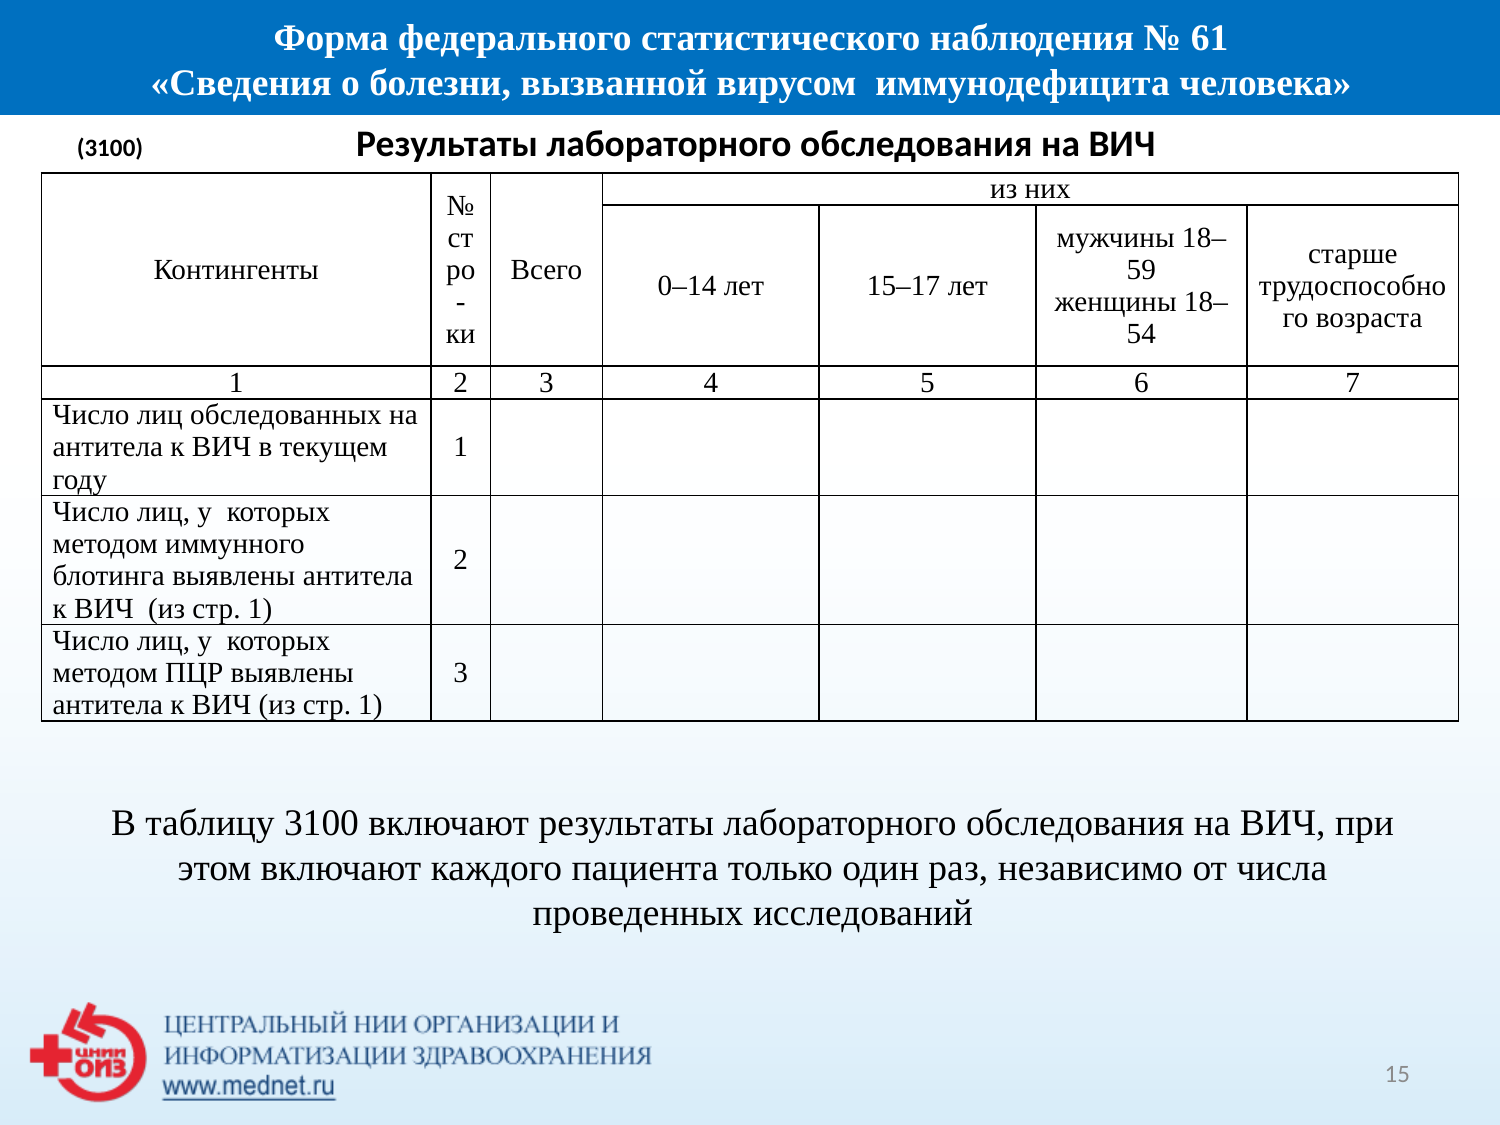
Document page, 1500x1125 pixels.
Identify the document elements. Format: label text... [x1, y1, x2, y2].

text_box В таблицу 3100 включают результаты лабораторного обследования на ВИЧ, при этом включают каждого пациента только один раз, независимо от числа проведенных исследований [62, 790, 1445, 941]
table_cell [1248, 496, 1458, 624]
table_cell [1037, 496, 1246, 624]
table_cell 2 [432, 496, 490, 624]
table_cell Число лиц обследованных на антитела к ВИЧ в текущем году [42, 400, 430, 495]
table_cell 7 [1248, 367, 1458, 398]
text_box (3100) Результаты лабораторного обследования на ВИЧ [62, 117, 1445, 172]
table_cell [1037, 625, 1246, 720]
table_cell Число лиц, у которых методом иммунного блотинга выявлены антитела к ВИЧ (из стр. 1) [42, 496, 430, 624]
table_cell [603, 625, 818, 720]
table_cell [1037, 400, 1246, 495]
table_cell 4 [603, 367, 818, 398]
table_header № стро-ки [432, 174, 490, 365]
table_cell 5 [820, 367, 1035, 398]
table_header из них [603, 174, 1458, 204]
text_box Форма федерального статистического наблюдения № 61 «Сведения о болезни, вызванной вирусом иммунодефицита человека» [0, 0, 1500, 117]
table_header Всего [491, 174, 602, 365]
table_cell 15–17 лет [820, 206, 1035, 365]
table_cell Число лиц, у которых методом ПЦР выявлены антитела к ВИЧ (из стр. 1) [42, 625, 430, 720]
table_cell [1248, 625, 1458, 720]
table_cell 0–14 лет [603, 206, 818, 365]
table_cell [491, 625, 602, 720]
table_cell 3 [432, 625, 490, 720]
table_cell 1 [432, 400, 490, 495]
table_cell [491, 400, 602, 495]
table_cell [491, 496, 602, 624]
table_cell [820, 400, 1035, 495]
slide_number 15 [1074, 1042, 1425, 1103]
table_cell 3 [491, 367, 602, 398]
table_cell мужчины 18–59 женщины 18–54 [1037, 206, 1246, 365]
table_cell 2 [432, 367, 490, 398]
table_cell старше трудоспособного возраста [1248, 206, 1458, 365]
table_cell [1248, 400, 1458, 495]
table_cell [603, 496, 818, 624]
table_cell [603, 400, 818, 495]
table_cell [820, 625, 1035, 720]
table_cell [820, 496, 1035, 624]
table_cell 1 [42, 367, 430, 398]
table_header Контингенты [42, 174, 430, 365]
table_cell 6 [1037, 367, 1246, 398]
picture [0, 117, 1500, 1125]
